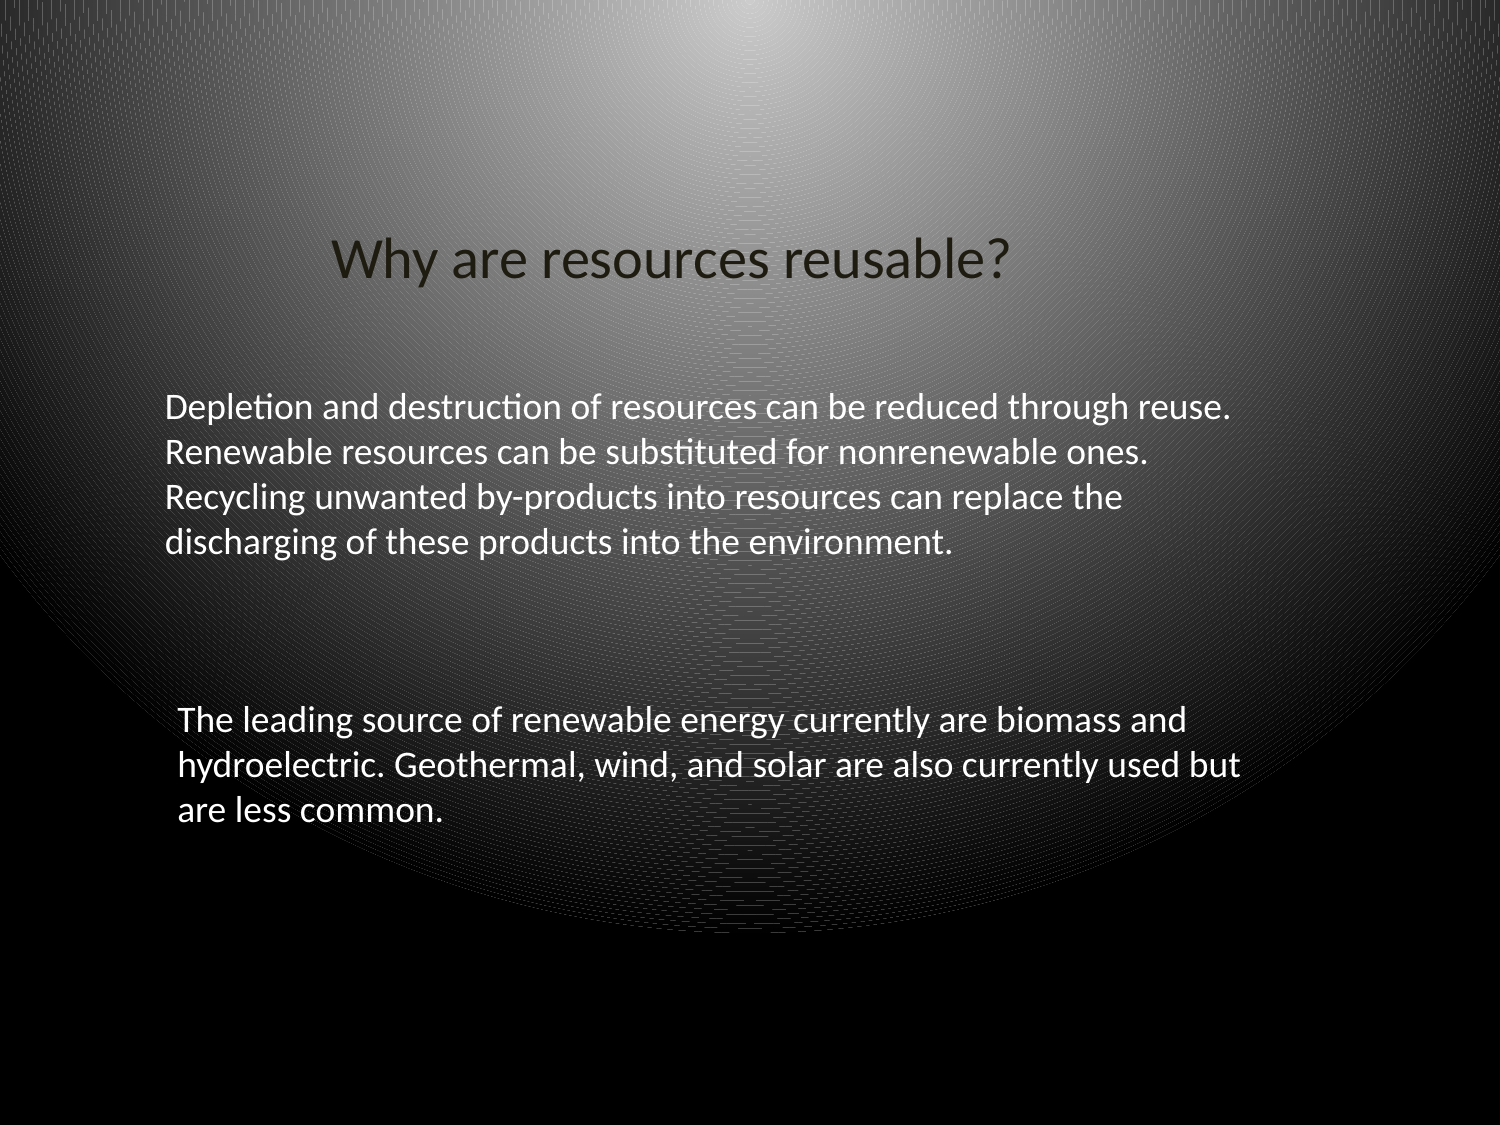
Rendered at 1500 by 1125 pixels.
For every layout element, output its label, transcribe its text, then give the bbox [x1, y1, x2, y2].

text_box Why are resources reusable? [249, 212, 1138, 298]
text_box The leading source of renewable energy currently are biomass and hydroelectric. Geothermal, wind, and solar are also currently used but are less common. [162, 687, 1275, 838]
text_box Depletion and destruction of resources can be reduced through reuse. Renewable resources can be substituted for nonrenewable ones. Recycling unwanted by-products into resources can replace the discharging of these products into the environment. [149, 374, 1288, 570]
